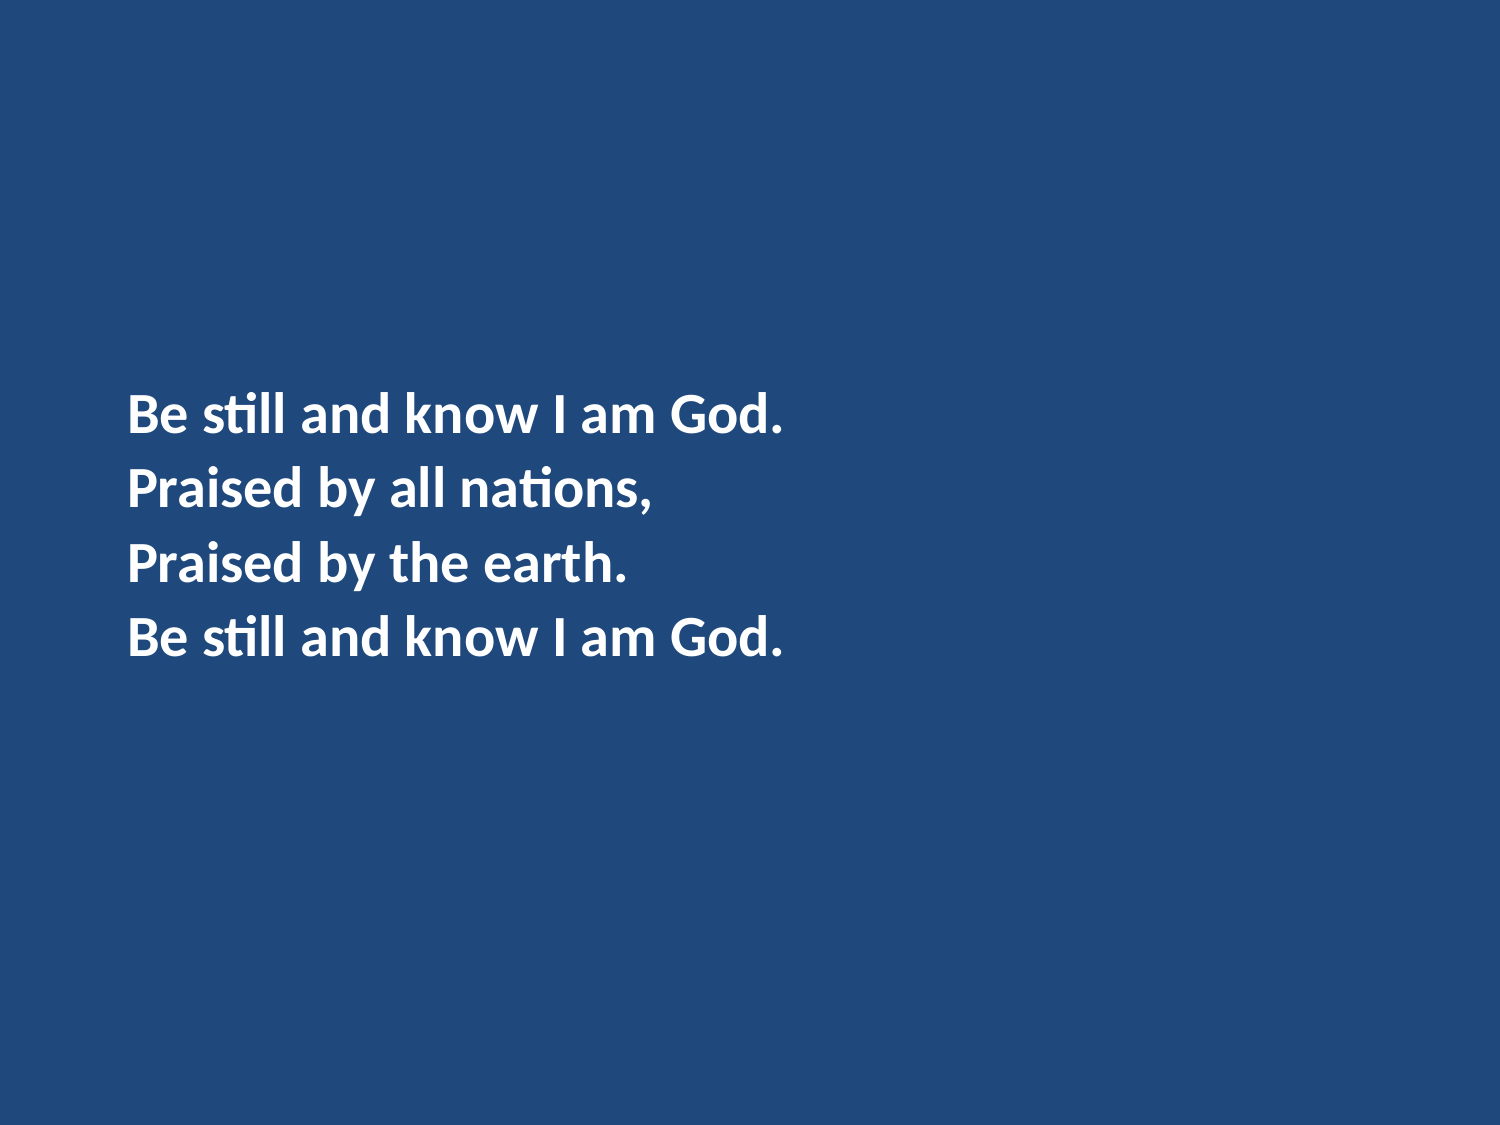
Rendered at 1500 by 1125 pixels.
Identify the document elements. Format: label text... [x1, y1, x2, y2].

list Be still and know I am God. Praised by all nations, Praised by the earth. Be still and know I am God. [112, 375, 1444, 717]
